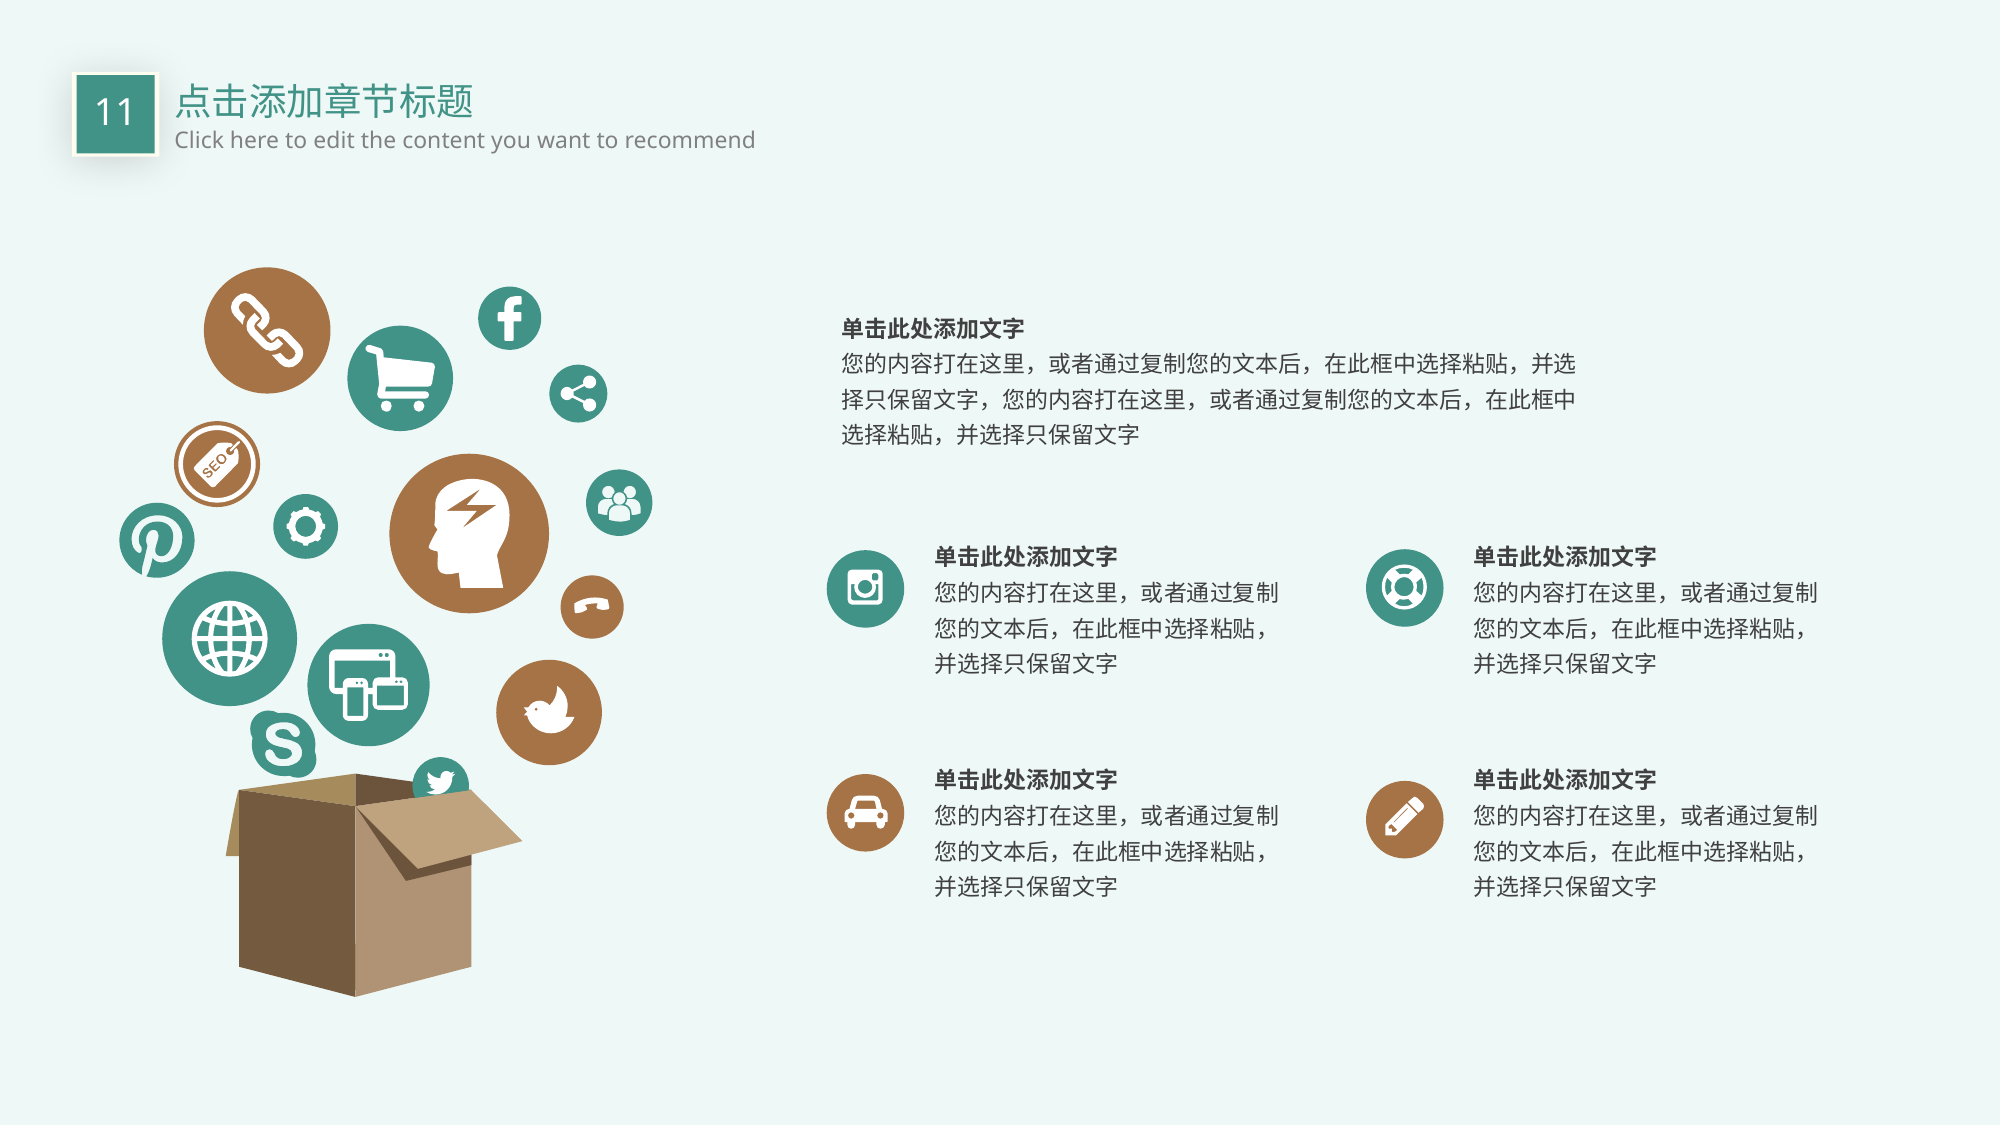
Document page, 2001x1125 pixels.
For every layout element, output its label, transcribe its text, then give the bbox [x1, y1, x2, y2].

list 点击添加章节标题 [159, 75, 1454, 121]
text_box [412, 757, 469, 798]
text_box 单击此处添加文字 您的内容打在这里，或者通过复制您的文本后，在此框中选择粘贴，并选择只保留文字 [1459, 527, 1835, 685]
text_box 单击此处添加文字 您的内容打在这里，或者通过复制您的文本后，在此框中选择粘贴，并选择只保留文字 [919, 527, 1295, 685]
list Click here to edit the content you want to recommend [159, 121, 1454, 172]
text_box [1365, 549, 1444, 627]
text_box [347, 325, 454, 432]
text_box [203, 267, 331, 394]
text_box [586, 469, 653, 536]
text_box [826, 774, 905, 852]
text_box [307, 623, 430, 747]
text_box [266, 328, 304, 368]
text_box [549, 364, 608, 423]
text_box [389, 453, 550, 614]
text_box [225, 773, 523, 998]
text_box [478, 286, 542, 350]
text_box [173, 421, 261, 508]
text_box 单击此处添加文字 您的内容打在这里，或者通过复制您的文本后，在此框中选择粘贴，并选择只保留文字 [1459, 750, 1835, 908]
text_box [231, 293, 270, 331]
text_box 单击此处添加文字 您的内容打在这里，或者通过复制您的文本后，在此框中选择粘贴，并选择只保留文字，您的内容打在这里，或者通过复制您的文本后，在此框中选择粘贴，并选择只保留文字 [826, 298, 1594, 456]
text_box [826, 550, 905, 628]
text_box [560, 575, 624, 639]
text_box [1365, 780, 1444, 859]
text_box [273, 494, 339, 559]
text_box [250, 710, 317, 773]
text_box [119, 502, 195, 578]
text_box 单击此处添加文字 您的内容打在这里，或者通过复制您的文本后，在此框中选择粘贴，并选择只保留文字 [919, 750, 1295, 908]
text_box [496, 659, 602, 766]
text_box [246, 313, 284, 351]
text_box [162, 571, 298, 707]
